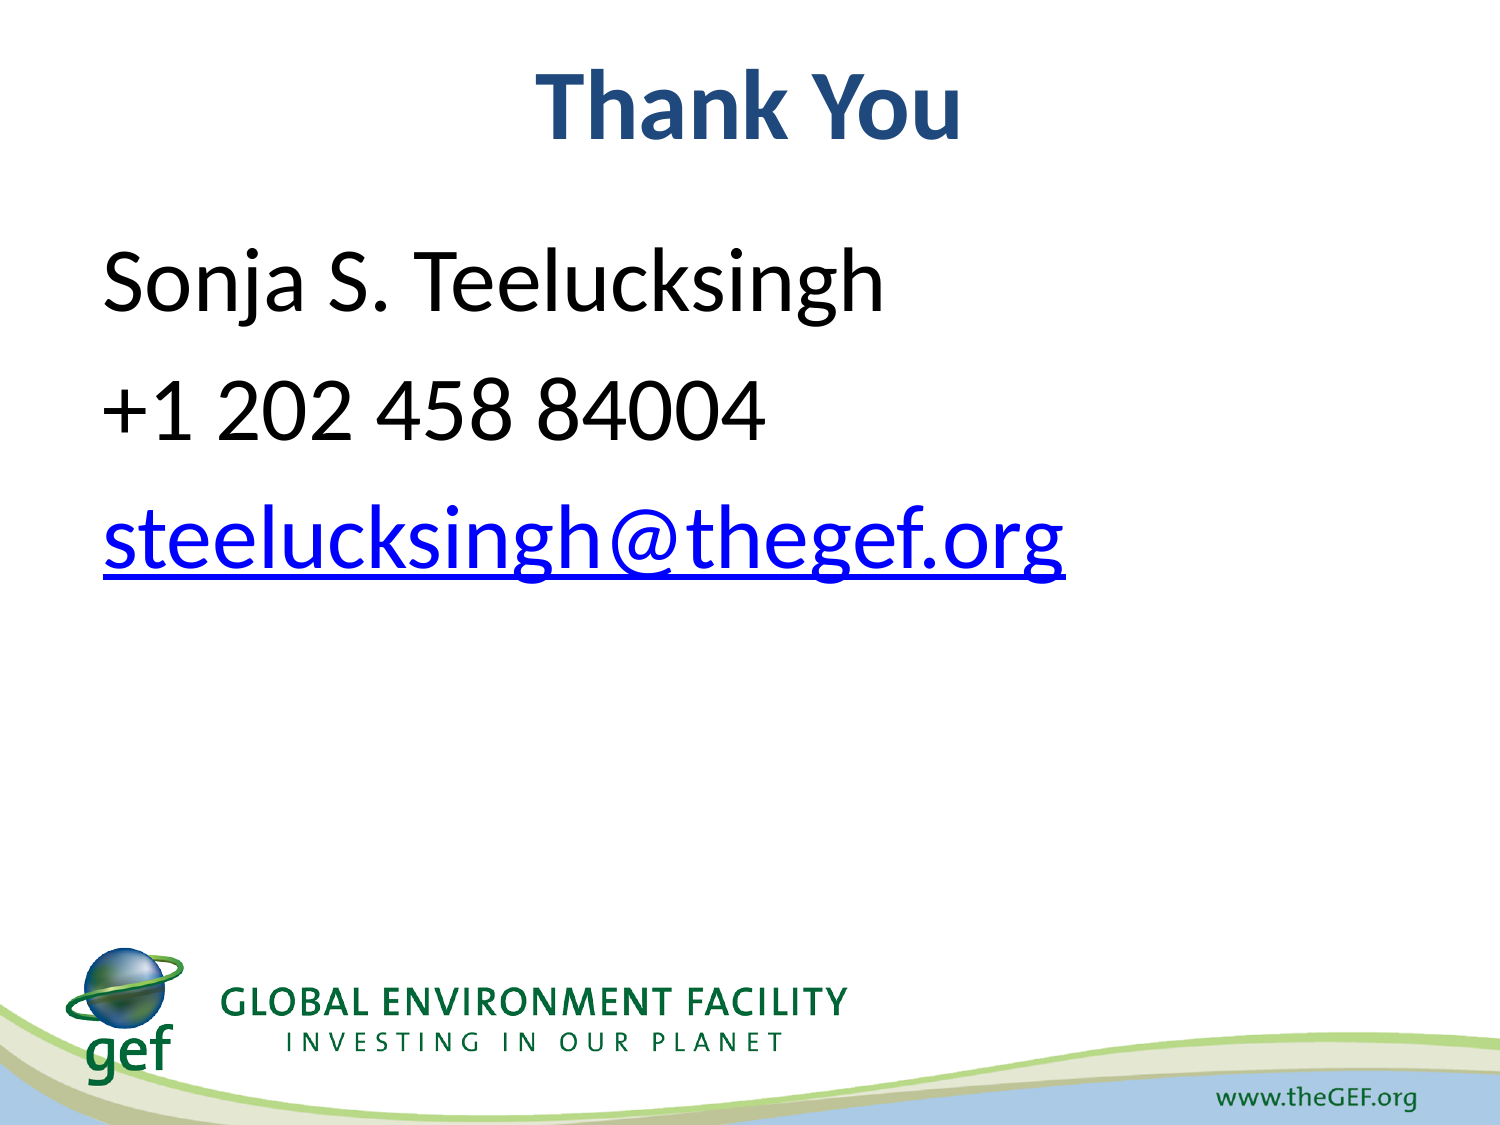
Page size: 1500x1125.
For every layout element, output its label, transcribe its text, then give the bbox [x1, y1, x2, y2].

picture [0, 920, 1500, 1125]
list Sonja S. Teelucksingh +1 202 458 84004 steelucksingh@thegef.org [87, 212, 1451, 901]
title Thank You [74, 5, 1426, 194]
